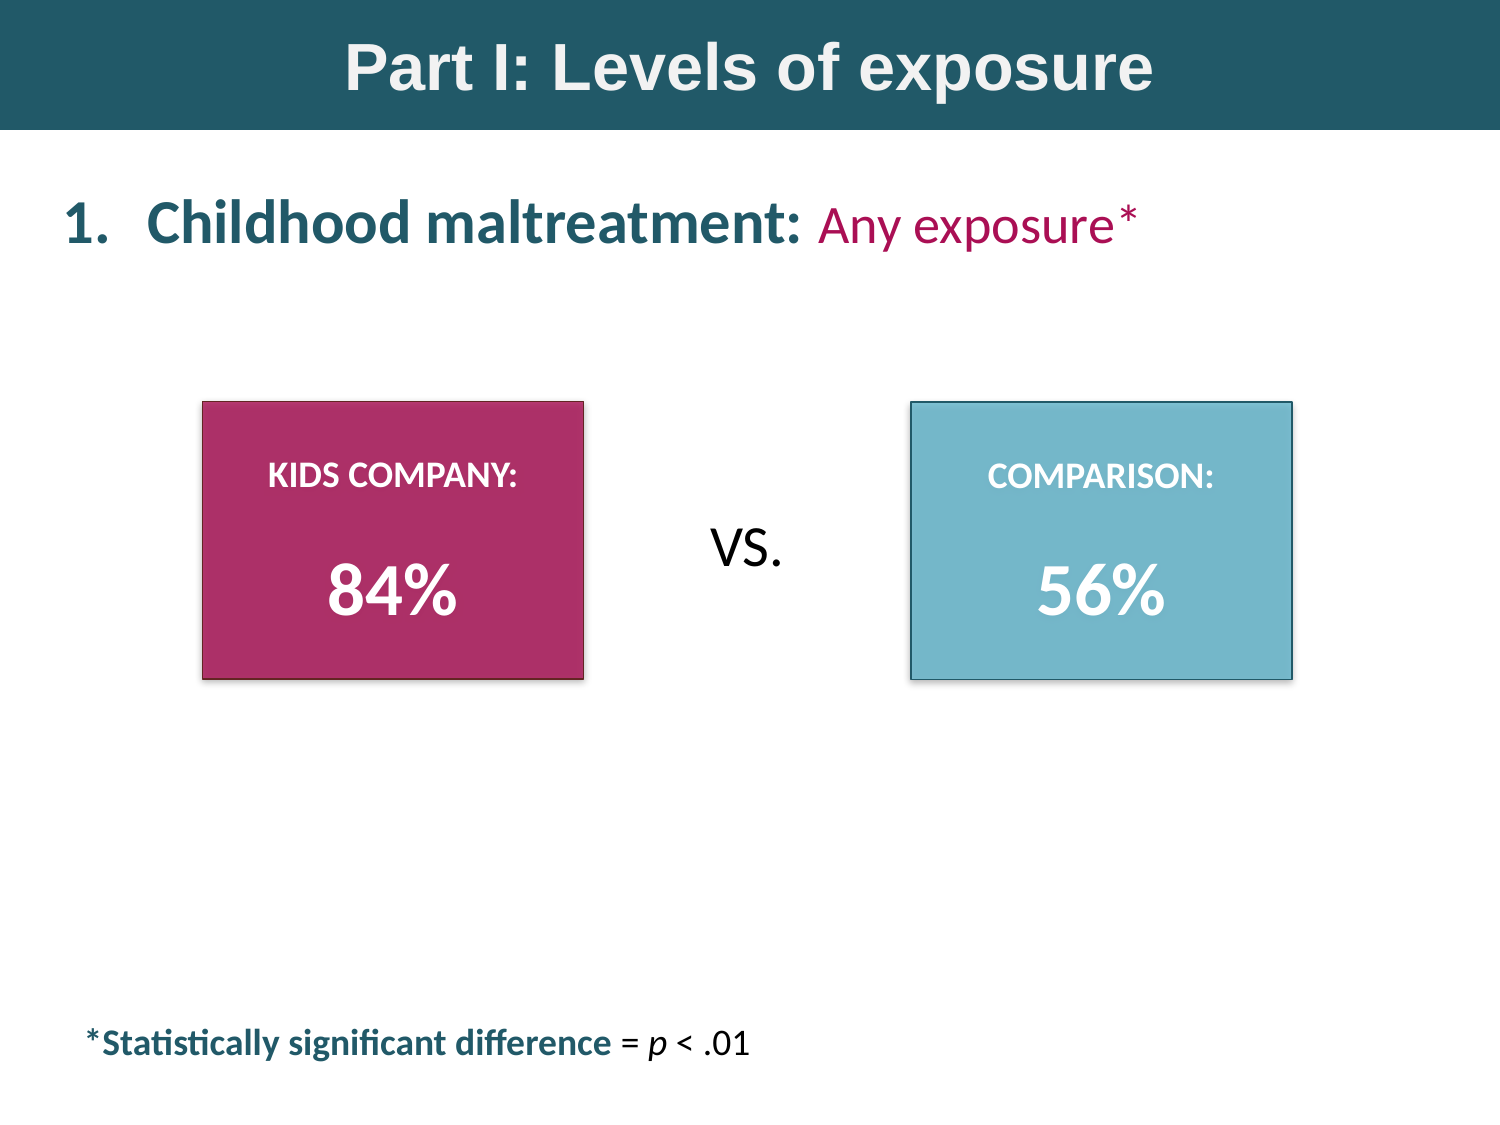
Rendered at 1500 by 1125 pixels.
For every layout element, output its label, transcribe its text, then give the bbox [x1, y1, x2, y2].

text_box Childhood maltreatment: Any exposure* [48, 173, 1355, 263]
text_box Part I: Levels of exposure [0, 0, 1500, 130]
text_box COMPARISON: 56% [910, 401, 1293, 680]
text_box VS. [695, 500, 805, 586]
text_box *Statistically significant difference = p < .01 [68, 1010, 1159, 1071]
text_box KIDS COMPANY: 84% [202, 401, 584, 680]
